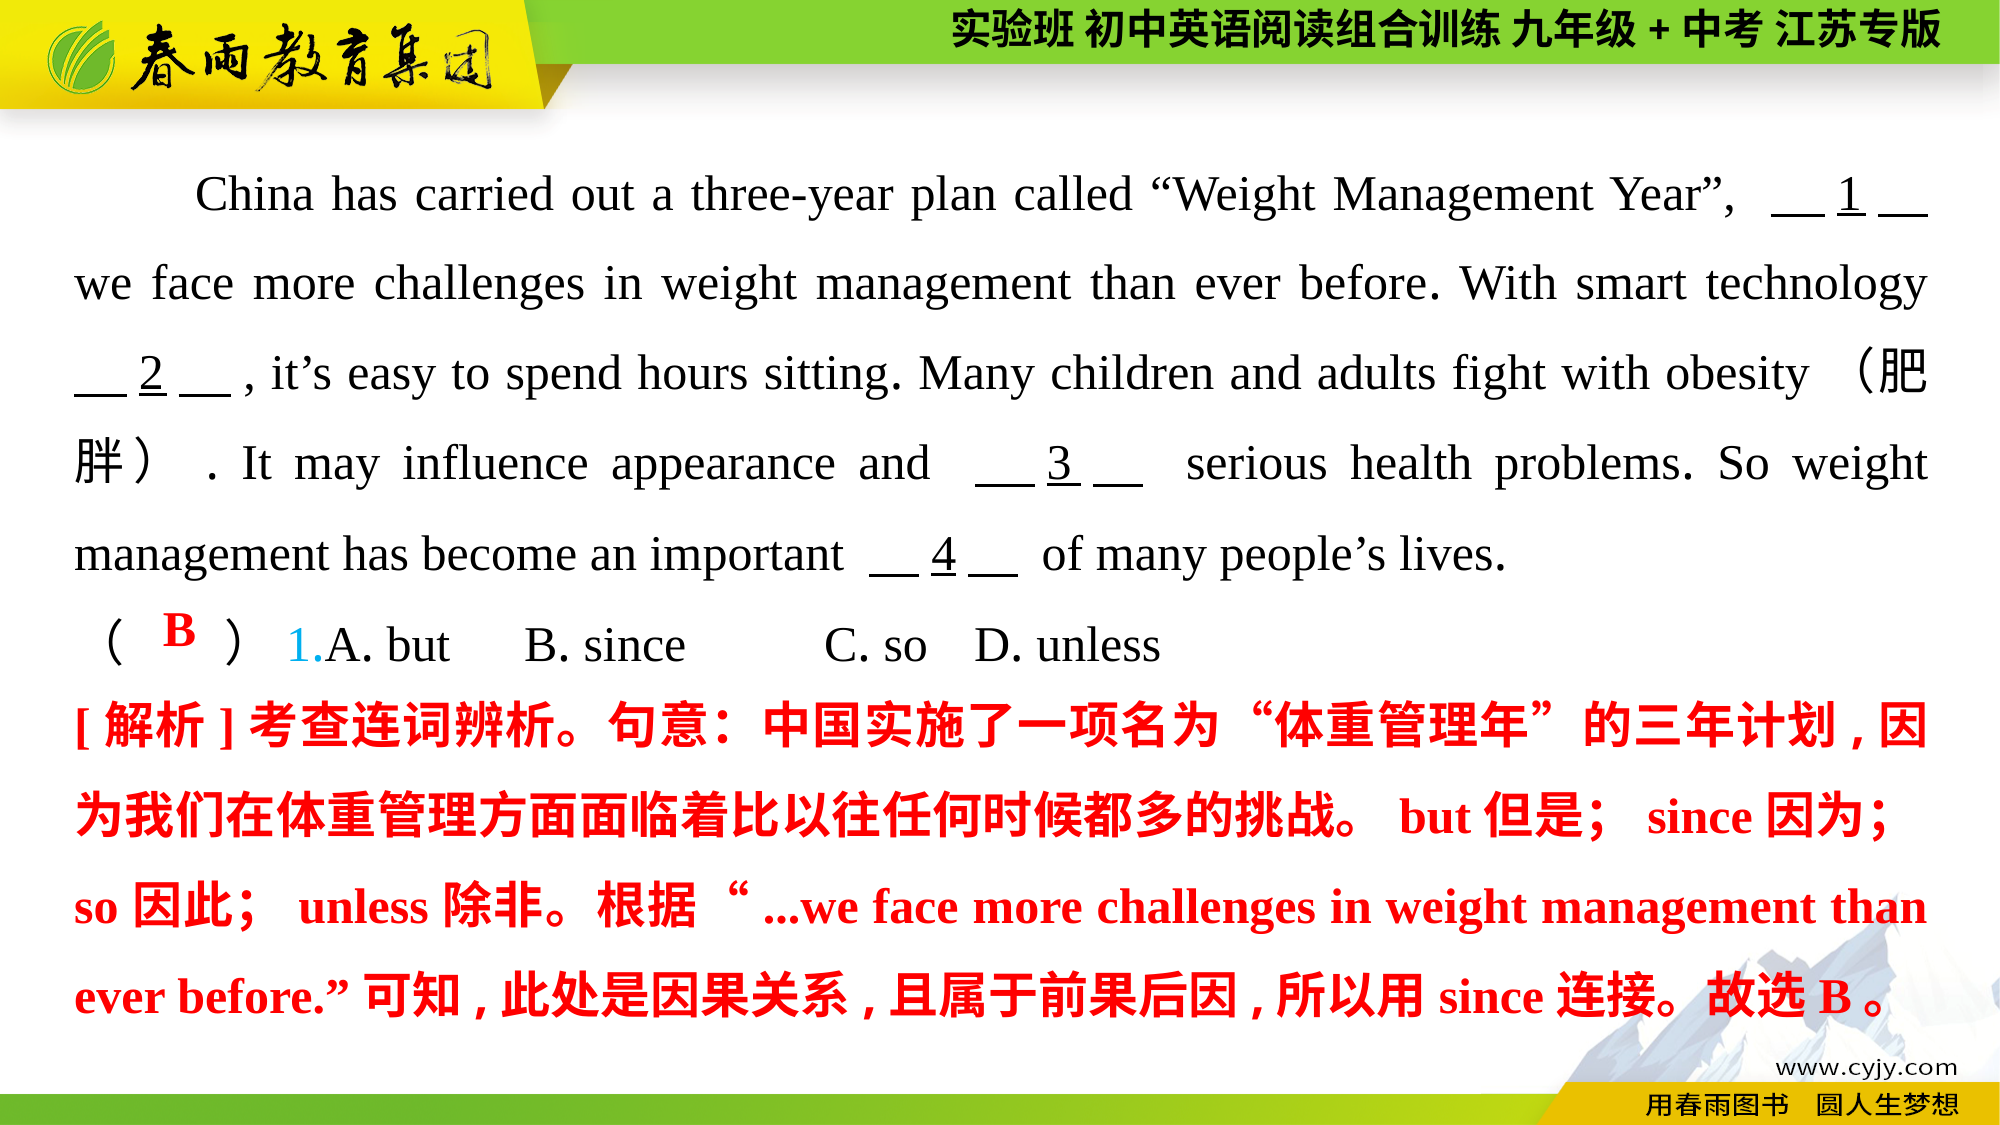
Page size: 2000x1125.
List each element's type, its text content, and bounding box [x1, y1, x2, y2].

text_box [解析]考查连词辨析。句意：中国实施了一项名为“体重管理年”的三年计划,因为我们在体重管理方面面临着比以往任何时候都多的挑战。but但是；since因为；so因此；unless除非。根据“...we face more challenges in weight management than ever before.”可知,此处是因果关系,且属于前果后因,所以用since连接。故选B。 [59, 655, 1944, 1031]
picture [0, 0, 2000, 1125]
text_box B [148, 588, 212, 655]
list China has carried out a three-year plan called “Weight Management Year”, 1 we face more challenges in weight management than ever before. With smart technology 2 , it’s easy to spend hours sitting. Many children and adults fight with obesity（肥胖）. It may influence appearance and 3 serious health problems. So weight management has become an important 4 of many people’s lives. [59, 122, 1944, 574]
text_box （ ）1.A. but B. since C. so D. unless [59, 574, 1944, 655]
